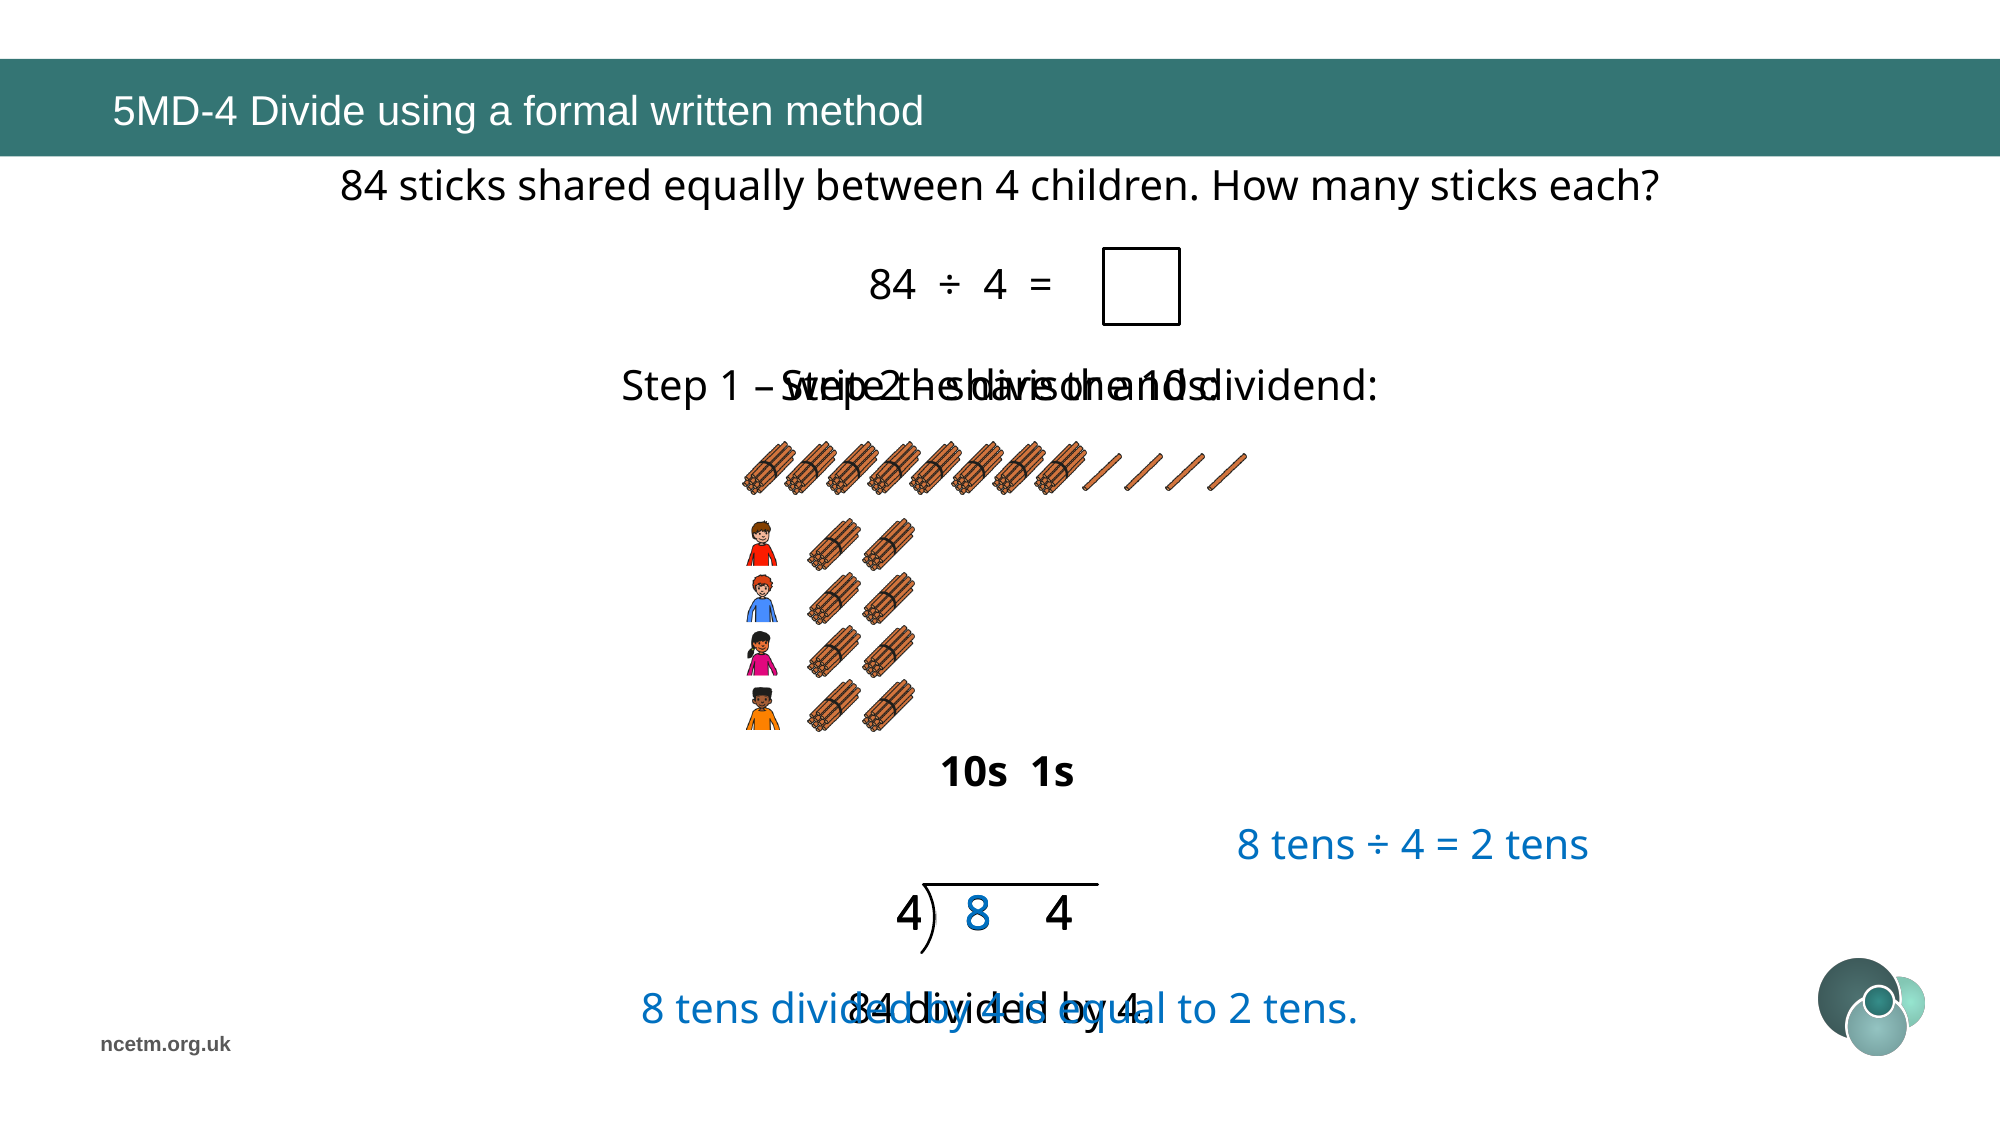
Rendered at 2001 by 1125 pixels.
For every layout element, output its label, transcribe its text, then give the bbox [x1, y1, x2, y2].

text_box Step 2 – share the 10s: [765, 351, 1235, 417]
picture [742, 441, 1122, 495]
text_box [862, 518, 916, 732]
picture [1818, 958, 1925, 1056]
text_box 84 ÷ 4 = [853, 250, 1068, 316]
text_box 8 tens divided by 4 is equal to 2 tens. [625, 974, 1374, 1040]
picture [1207, 453, 1247, 492]
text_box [925, 737, 1089, 804]
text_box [888, 815, 1117, 962]
text_box Step 1 – write the divisor and dividend: [1235, 351, 1394, 417]
picture [746, 519, 781, 730]
text_box 8 tens ÷ 4 = 2 tens [1221, 810, 1605, 876]
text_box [862, 871, 1102, 965]
text_box Step 1 – write the divisor and dividend: [606, 351, 765, 417]
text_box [807, 518, 860, 732]
picture [1123, 453, 1164, 492]
title 5MD-4 Divide using a formal written method [97, 76, 1945, 147]
text_box 84 sticks shared equally between 4 children. How many sticks each? [324, 150, 1675, 216]
text_box [1103, 248, 1180, 325]
picture [1165, 453, 1205, 492]
